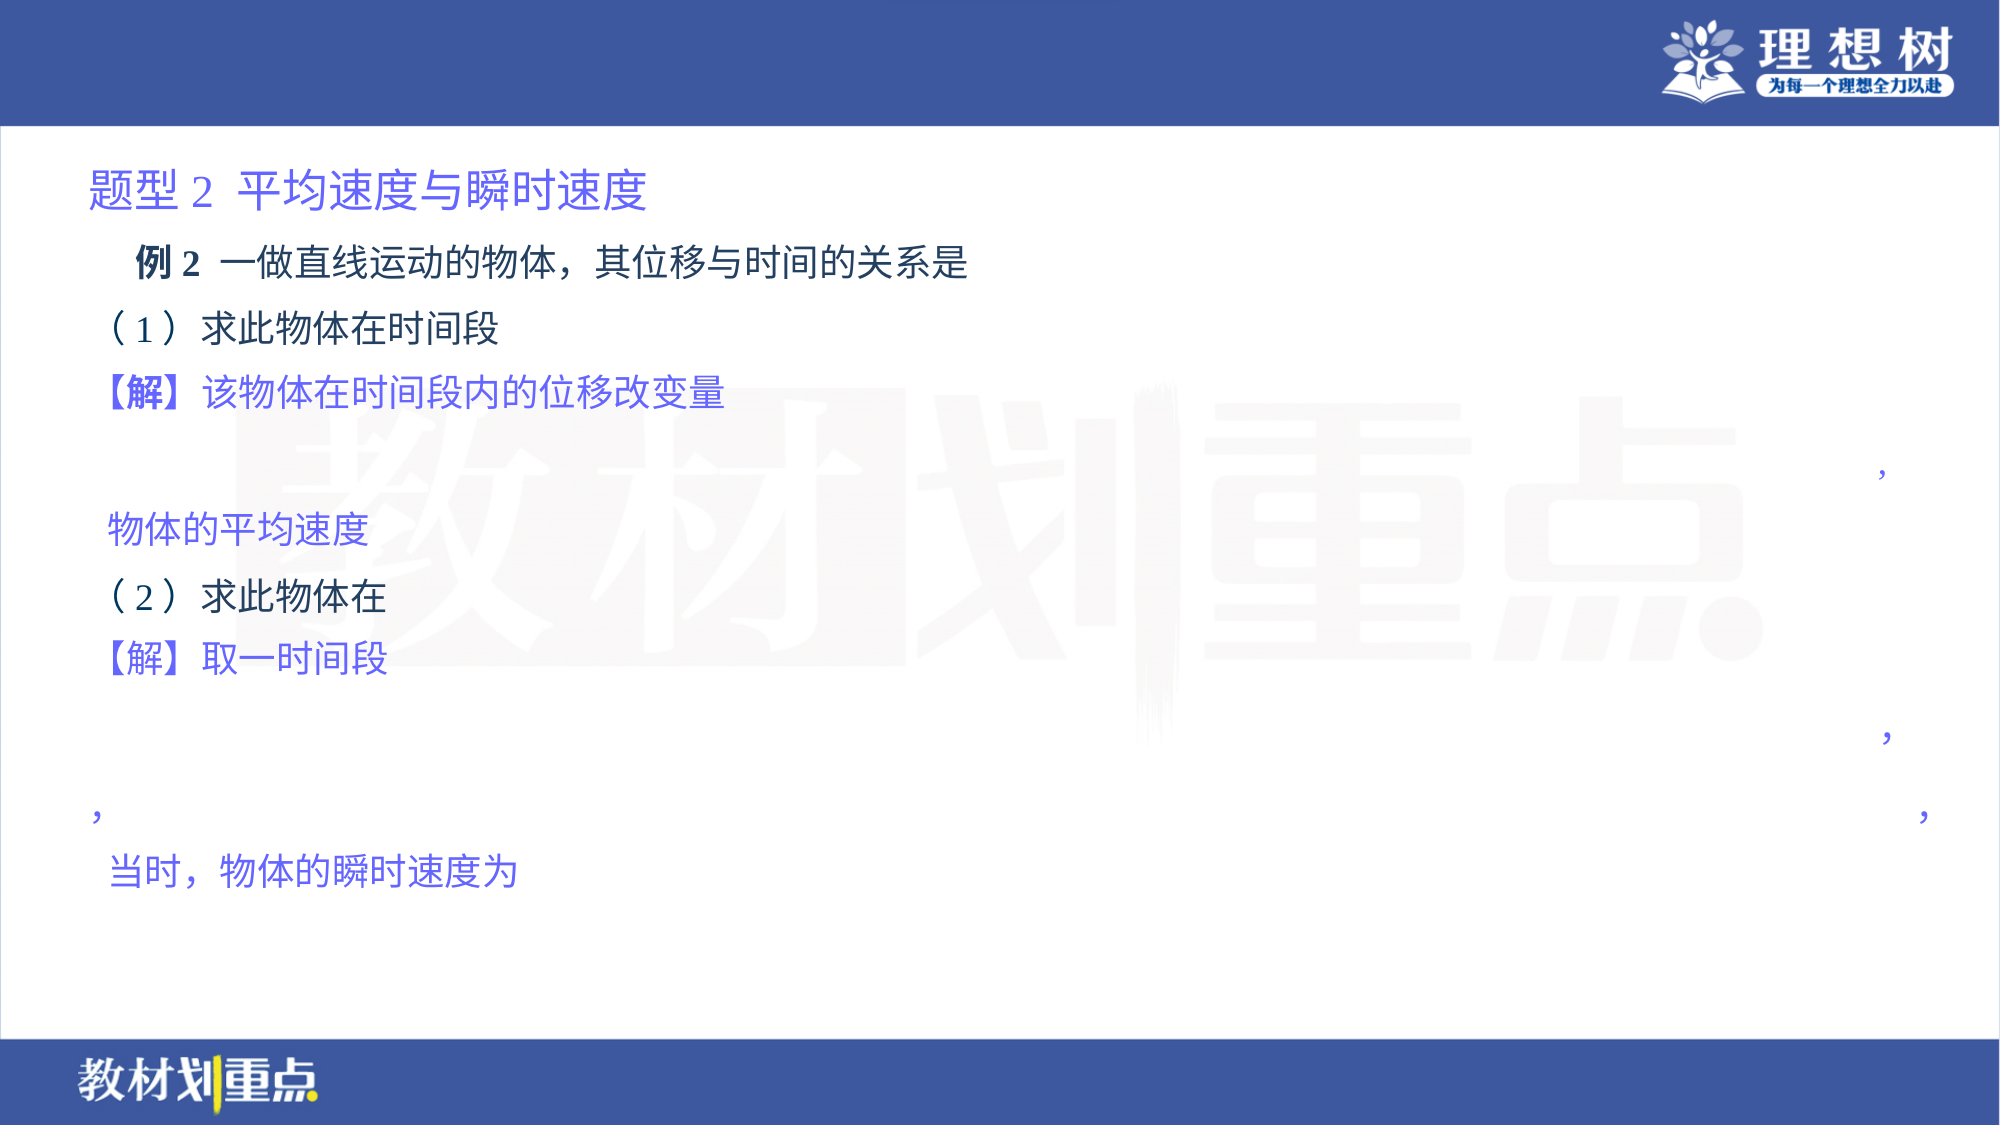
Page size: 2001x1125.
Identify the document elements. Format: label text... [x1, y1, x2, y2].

picture [0, 0, 2000, 1125]
text_box 题型2 平均速度与瞬时速度 [88, 135, 1911, 276]
